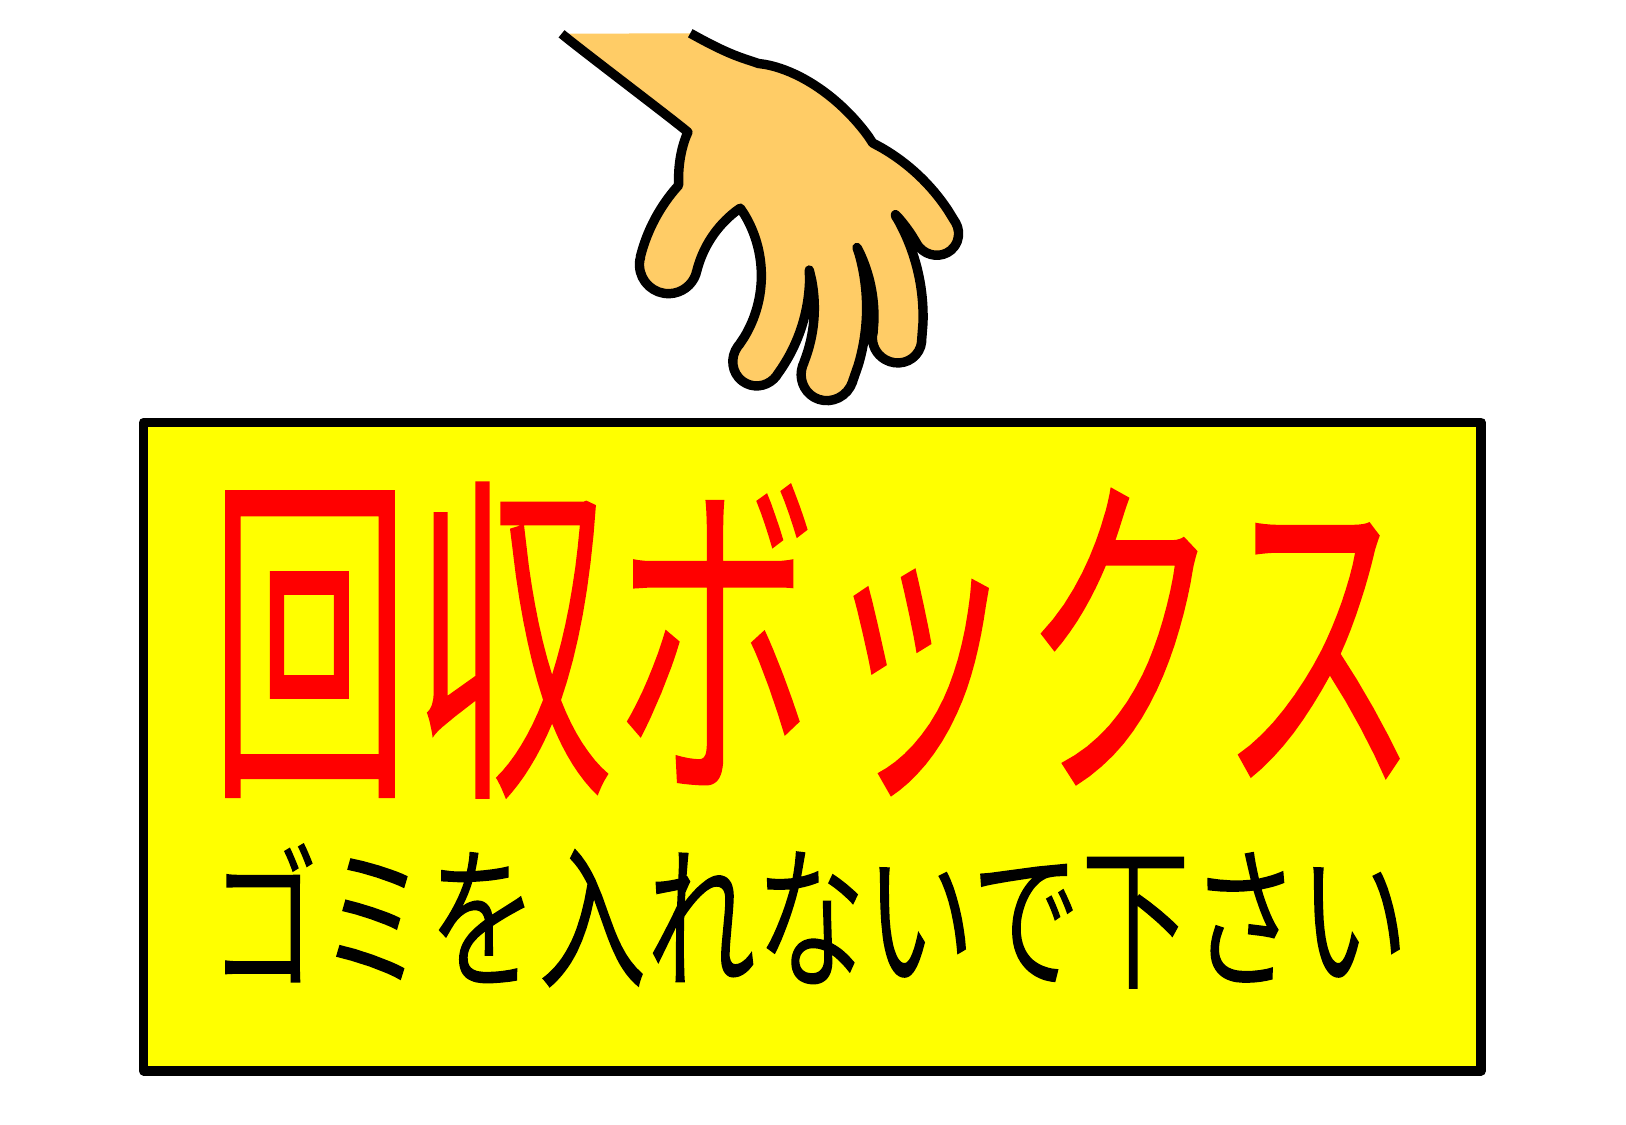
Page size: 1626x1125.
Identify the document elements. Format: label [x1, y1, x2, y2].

text_box [142, 420, 1483, 1073]
text_box [561, 33, 959, 401]
